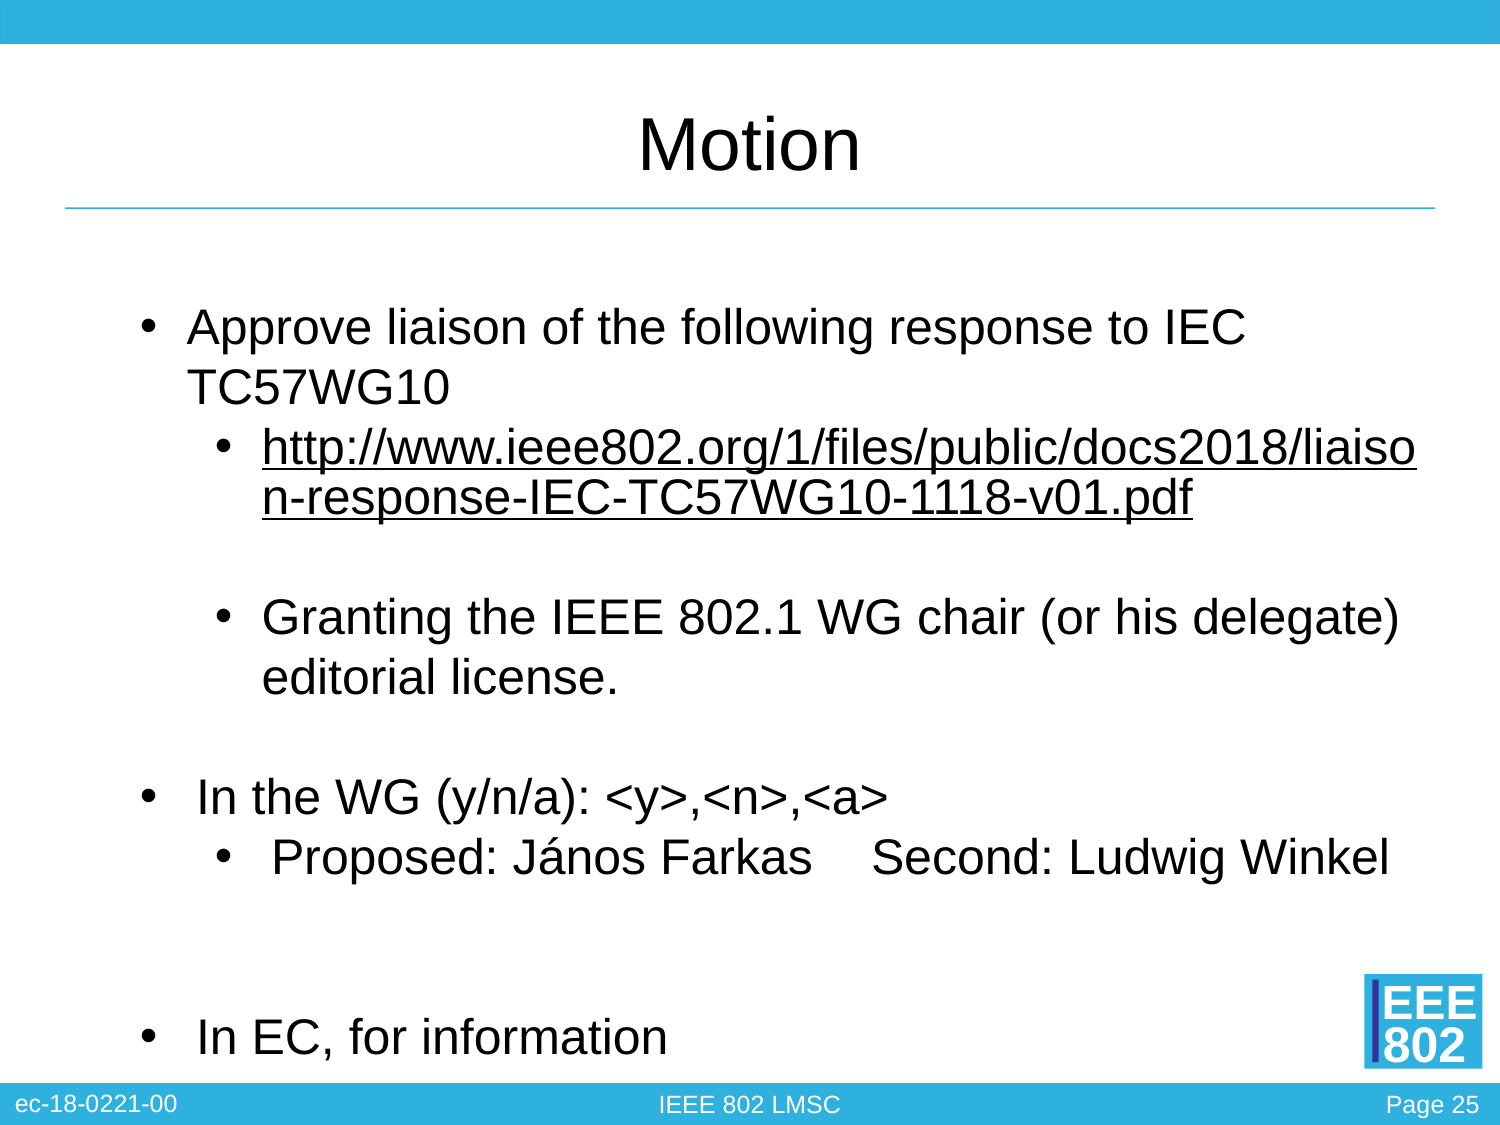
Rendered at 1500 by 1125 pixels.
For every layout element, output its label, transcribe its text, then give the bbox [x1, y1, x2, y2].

text_box Approve liaison of the following response to IEC TC57WG10 http://www.ieee802.org/1/files/public/docs2018/liaison-response-IEC-TC57WG10-1118-v01.pdf Granting the IEEE 802.1 WG chair (or his delegate) editorial license. In the WG (y/n/a): <y>,<n>,<a> Proposed: János Farkas Second: Ludwig Winkel In EC, for information [125, 287, 1450, 1023]
title Motion [75, 75, 1425, 205]
